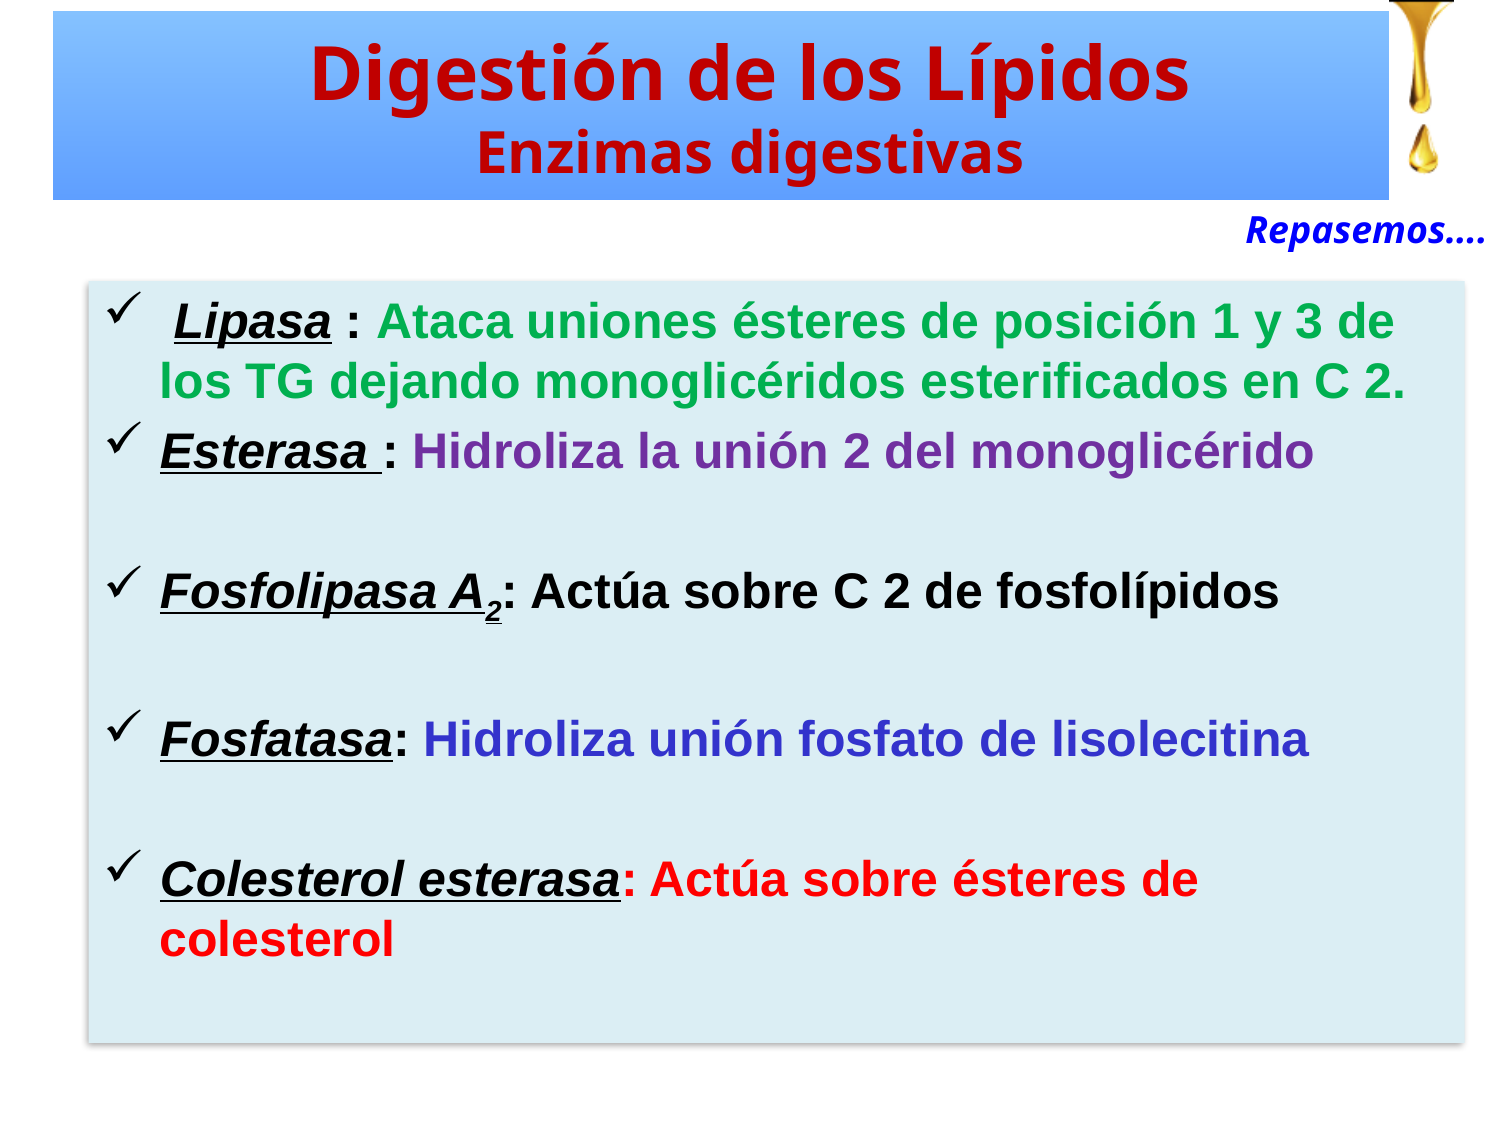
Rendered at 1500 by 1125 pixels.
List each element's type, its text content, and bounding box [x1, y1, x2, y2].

list Lipasa : Ataca uniones ésteres de posición 1 y 3 de los TG dejando monoglicéridos esterificados en C 2. Esterasa : Hidroliza la unión 2 del monoglicérido Fosfolipasa A2: Actúa sobre C 2 de fosfolípidos Fosfatasa: Hidroliza unión fosfato de lisolecitina Colesterol esterasa: Actúa sobre ésteres de colesterol [88, 280, 1466, 1044]
title Digestión de los Lípidos Enzimas digestivas [52, 11, 1383, 200]
text_box Repasemos…. [1230, 199, 1500, 259]
picture [1388, 0, 1454, 212]
